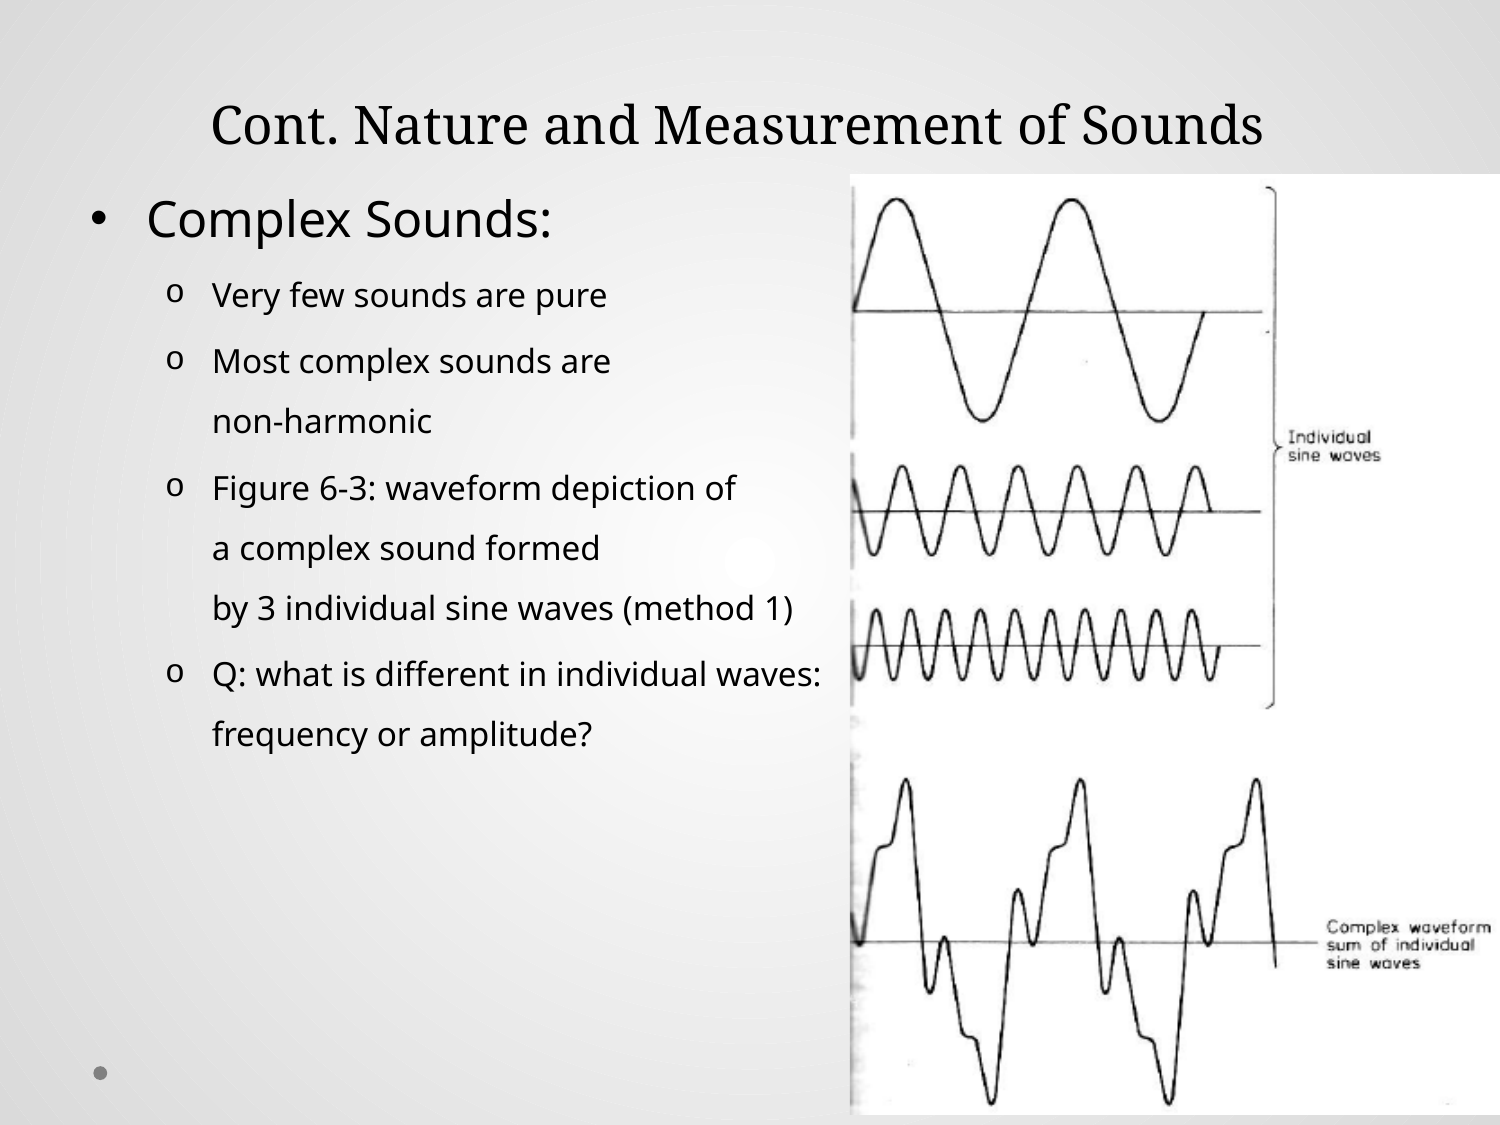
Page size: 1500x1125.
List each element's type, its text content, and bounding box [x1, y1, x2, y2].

title Cont. Nature and Measurement of Sounds [62, 62, 1413, 163]
list Complex Sounds: Very few sounds are pure Most complex sounds are non-harmonic Figure 6-3: waveform depiction of a complex sound formed by 3 individual sine waves (method 1) Q: what is different in individual waves: frequency or amplitude? [75, 149, 1325, 1125]
picture [849, 174, 1500, 1116]
